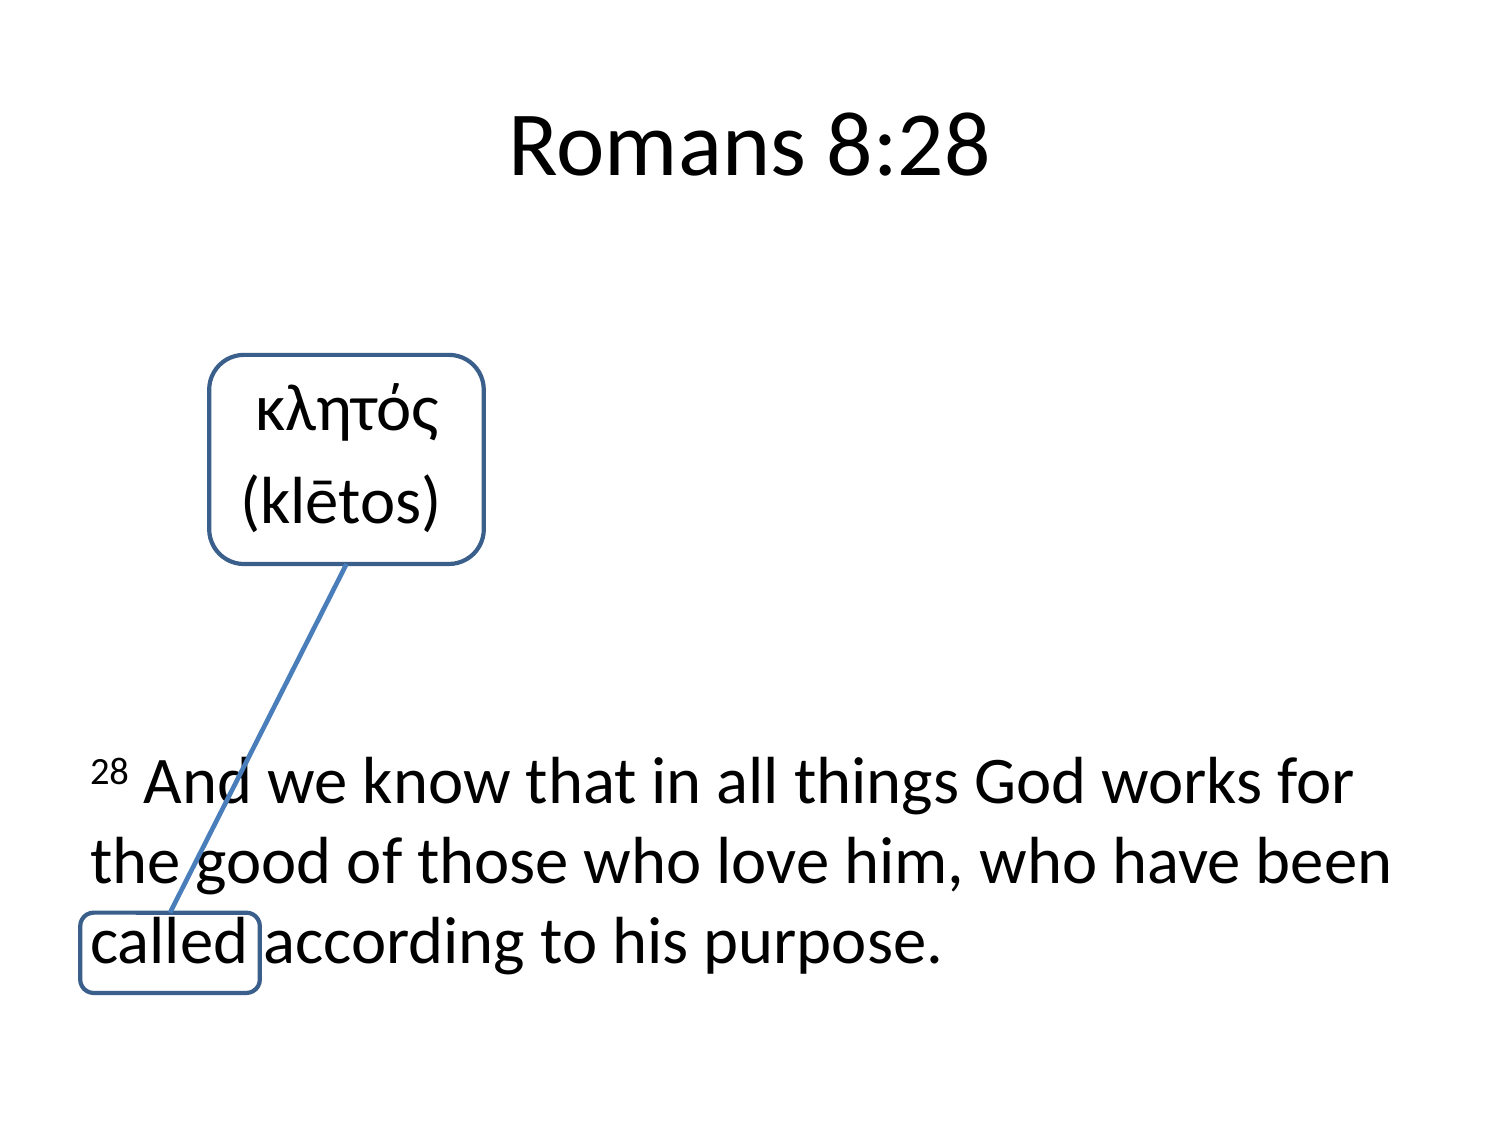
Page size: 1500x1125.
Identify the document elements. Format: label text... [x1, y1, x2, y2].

list κλητός (klētos) 28 And we know that in all things God works for the good of those who love him, who have been called according to his purpose. [75, 262, 1425, 1005]
text_box [207, 352, 486, 567]
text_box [169, 563, 347, 913]
title Romans 8:28 [75, 45, 1425, 233]
text_box [78, 910, 262, 996]
